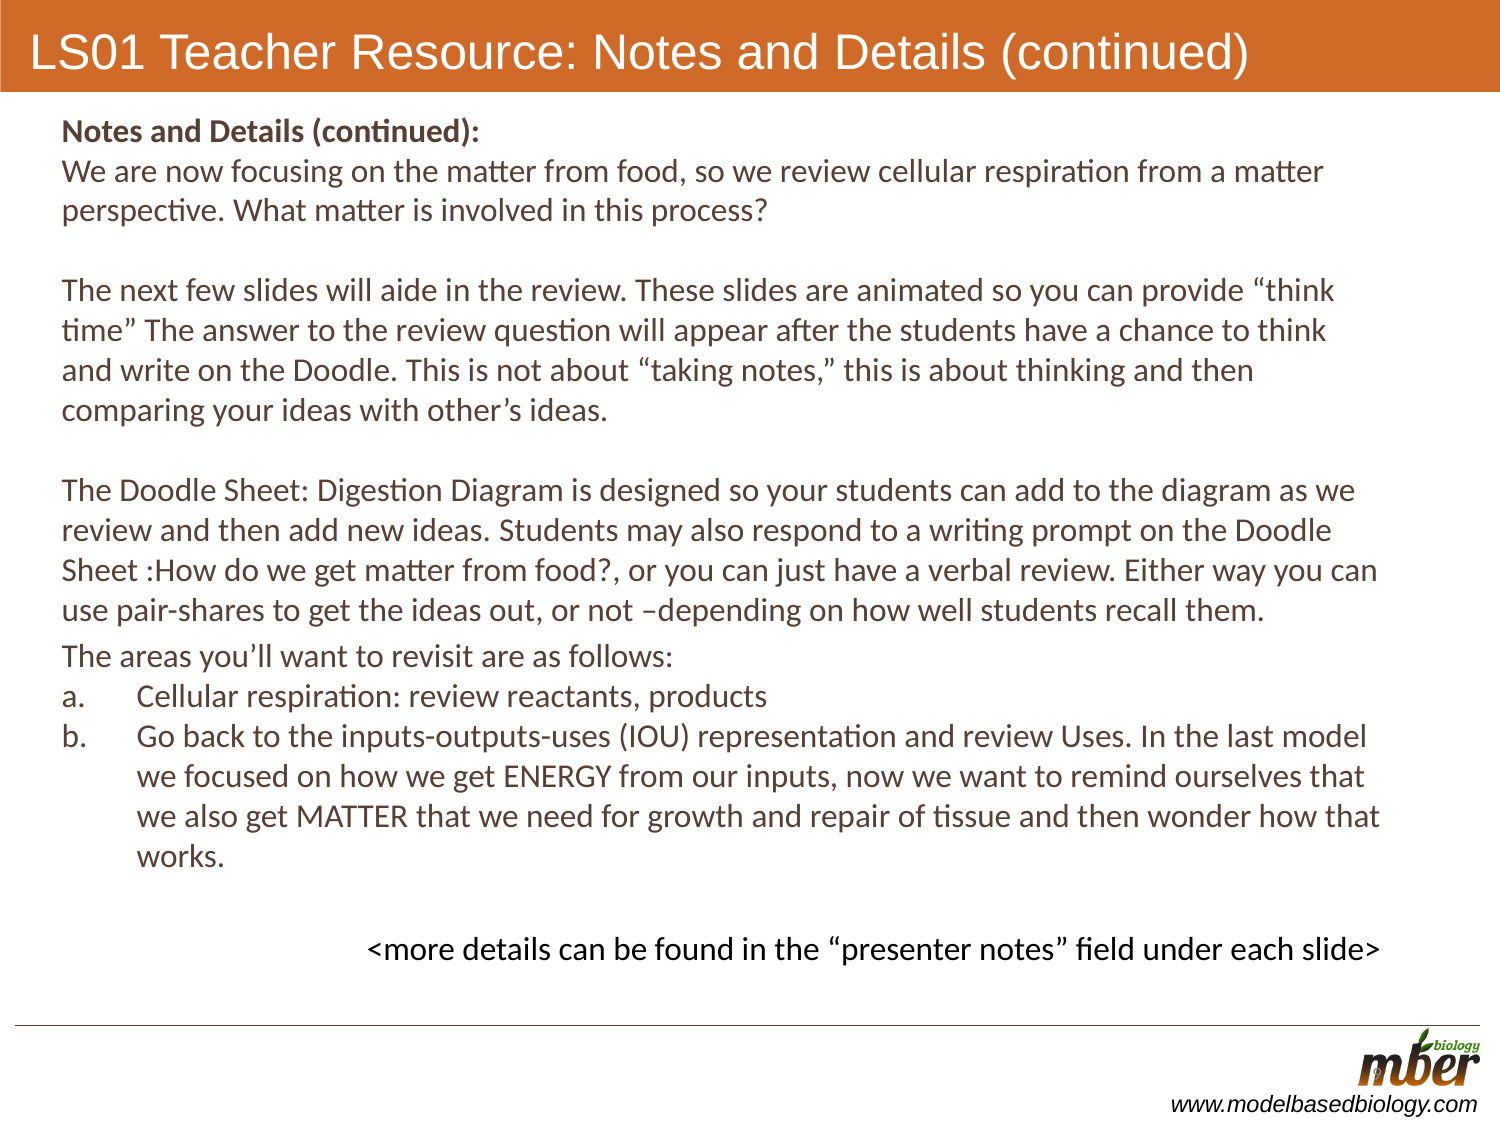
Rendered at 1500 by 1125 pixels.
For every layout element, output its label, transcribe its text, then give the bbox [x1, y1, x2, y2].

picture [1358, 1028, 1480, 1086]
slide_number 9 [1059, 1042, 1397, 1103]
title LS01 Teacher Resource: Notes and Details (continued) [14, 11, 1480, 89]
text_box Notes and Details (continued): We are now focusing on the matter from food, so we review cellular respiration from a matter perspective. What matter is involved in this process? The next few slides will aide in the review. These slides are animated so you can provide “think time” The answer to the review question will appear after the students have a chance to think and write on the Doodle. This is not about “taking notes,” this is about thinking and then comparing your ideas with other’s ideas. The Doodle Sheet: Digestion Diagram is designed so your students can add to the diagram as we review and then add new ideas. Students may also respond to a writing prompt on the Doodle Sheet :How do we get matter from food?, or you can just have a verbal review. Either way you can use pair-shares to get the ideas out, or not –depending on how well students recall them. The areas you’ll want to revisit are as follows: Cellular respiration: review reactants, products Go back to the inputs-outputs-uses (IOU) representation and review Uses. In the last model we focused on how we get ENERGY from our inputs, now we want to remind ourselves that we also get MATTER that we need for growth and repair of tissue and then wonder how that works. <more details can be found in the “presenter notes” field under each slide> [46, 101, 1397, 991]
